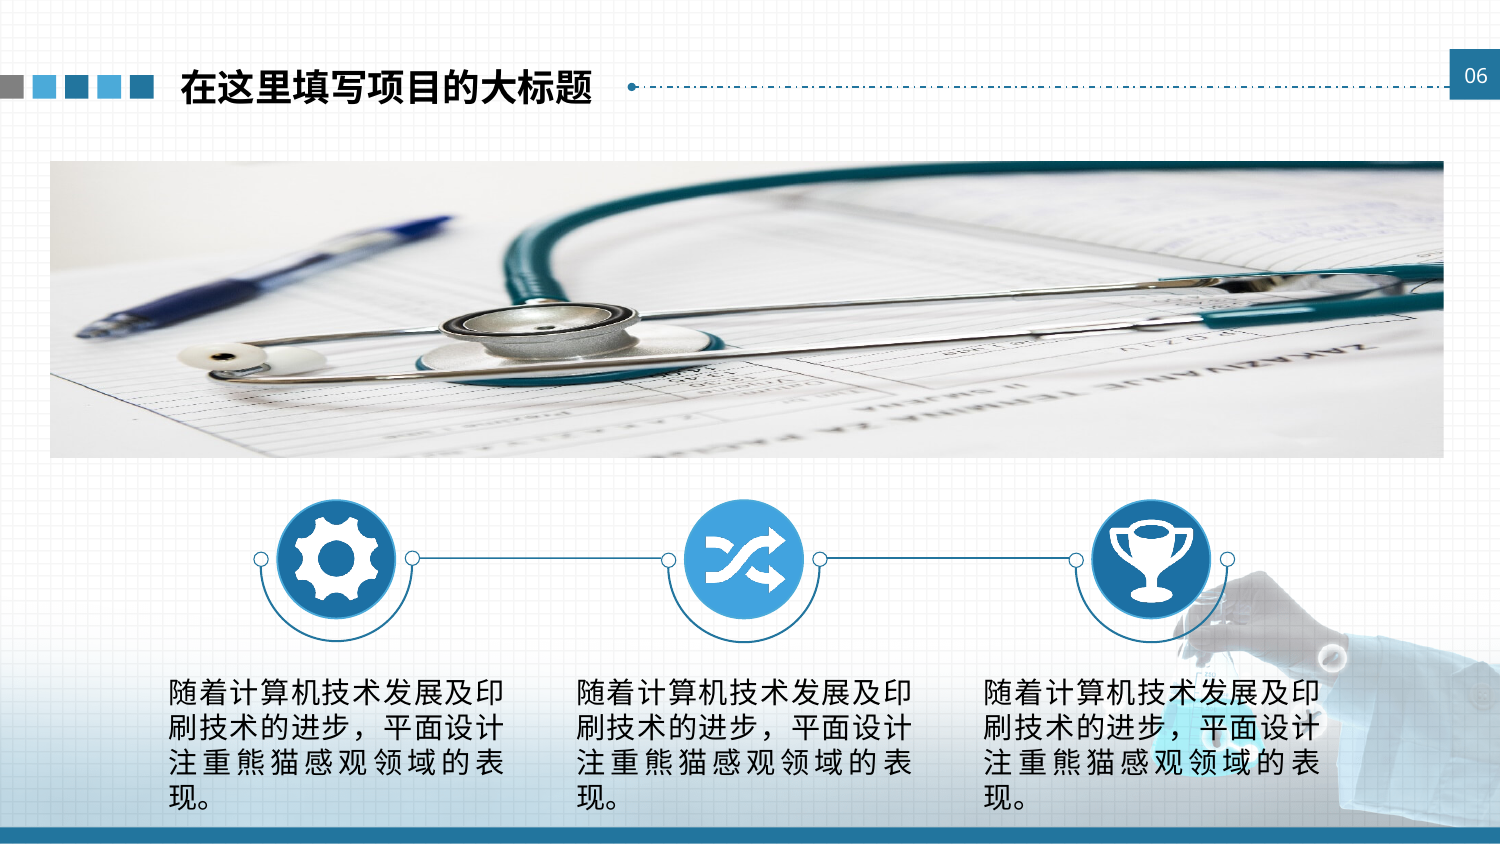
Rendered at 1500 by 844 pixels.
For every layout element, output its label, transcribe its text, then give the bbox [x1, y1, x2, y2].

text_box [1091, 499, 1211, 619]
text_box [129, 74, 154, 100]
text_box 在这里填写项目的大标题 [165, 56, 615, 117]
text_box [684, 499, 804, 619]
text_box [276, 499, 396, 619]
text_box [1449, 95, 1500, 101]
text_box [64, 74, 89, 100]
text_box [1068, 489, 1235, 644]
text_box [0, 74, 25, 100]
text_box 随着计算机技术发展及印刷技术的进步，平面设计注重熊猫感观领域的表现。 [969, 666, 1336, 822]
text_box 随着计算机技术发展及印刷技术的进步，平面设计注重熊猫感观领域的表现。 [561, 666, 928, 822]
picture [0, 0, 1500, 827]
text_box [1449, 48, 1500, 54]
text_box [32, 74, 57, 100]
text_box [96, 74, 122, 100]
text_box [661, 489, 828, 644]
text_box 随着计算机技术发展及印刷技术的进步，平面设计注重熊猫感观领域的表现。 [153, 666, 520, 822]
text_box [253, 488, 420, 643]
text_box 06 [1449, 54, 1500, 95]
text_box [49, 161, 1444, 458]
